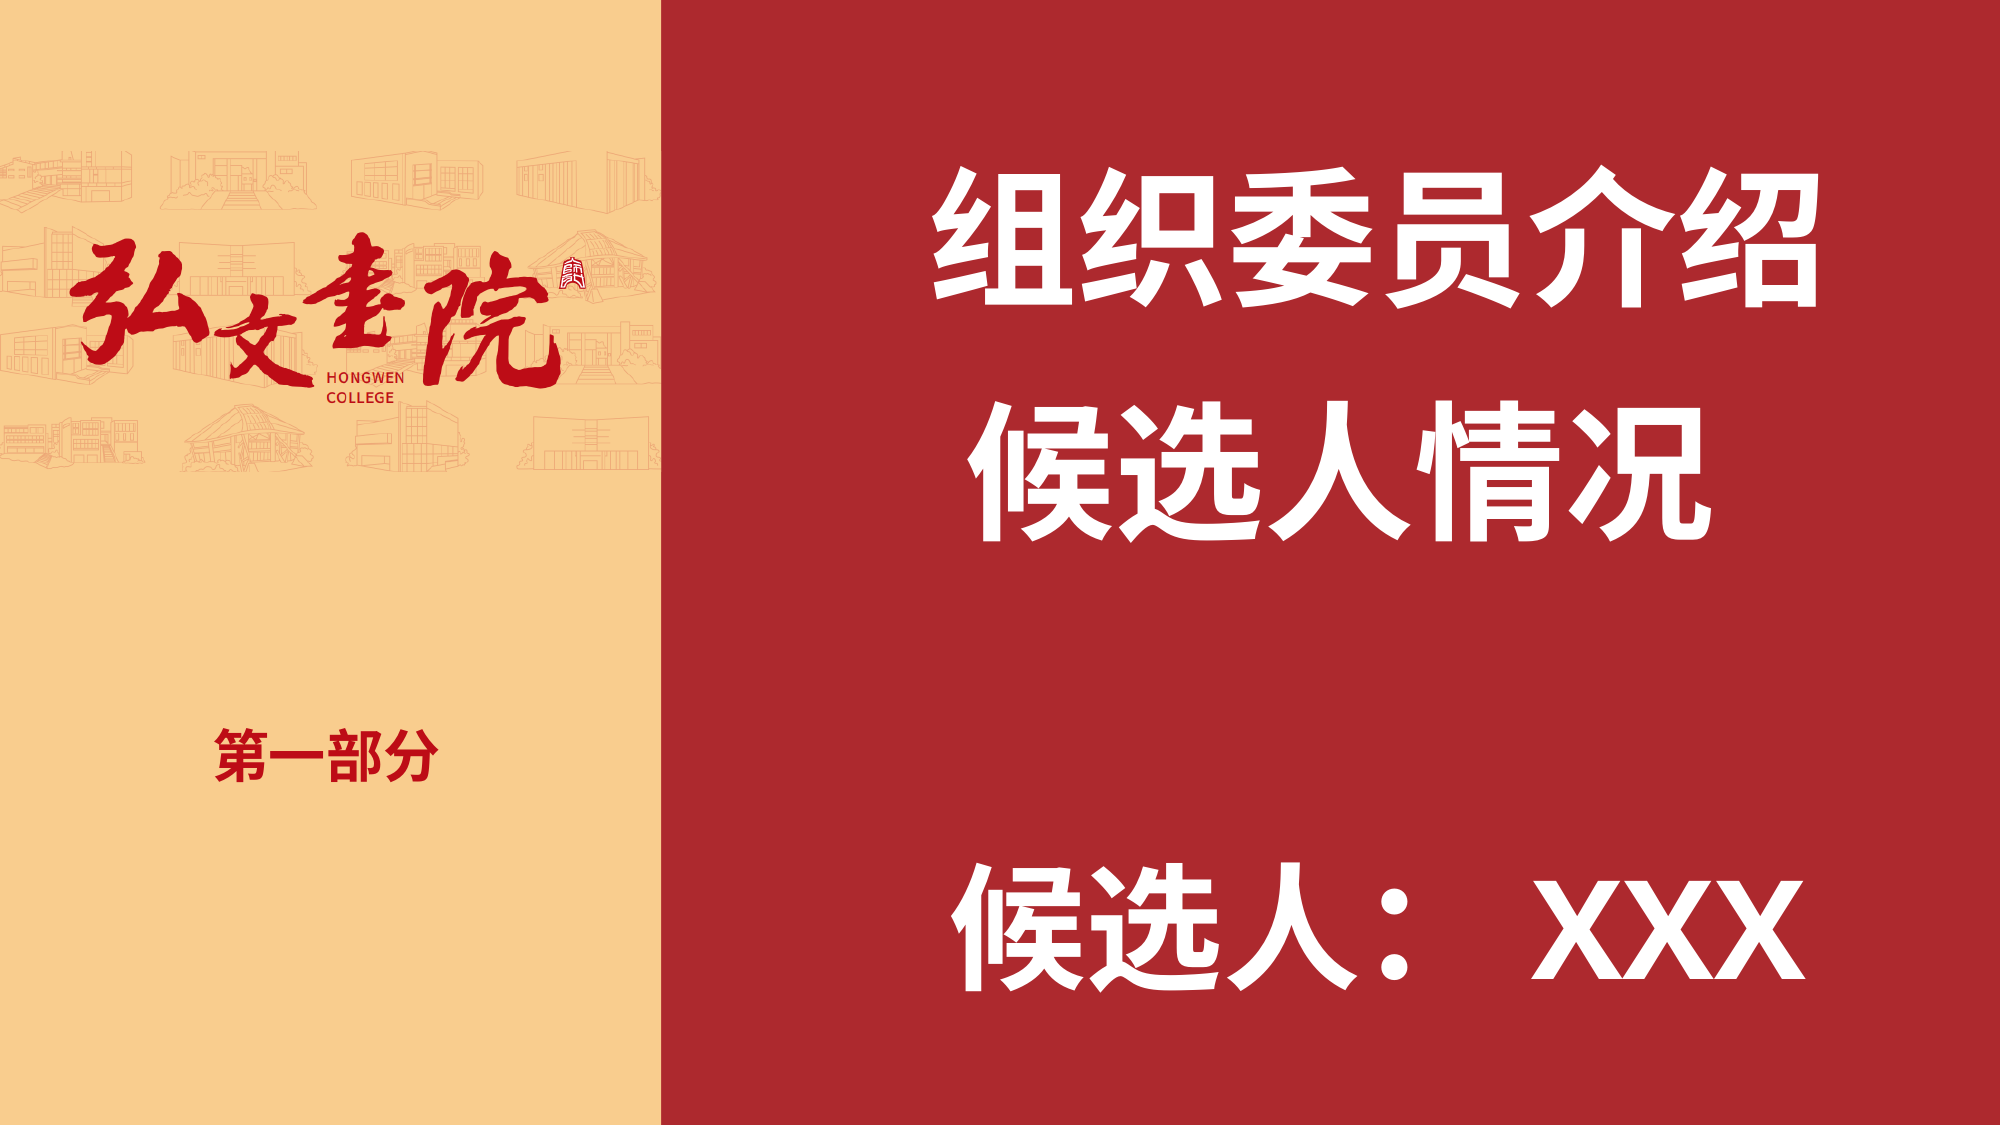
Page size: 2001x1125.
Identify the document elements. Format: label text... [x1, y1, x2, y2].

text_box 组织委员介绍候选人情况 候选人：XXX [832, 83, 1847, 1042]
list 第一部分 [94, 663, 525, 805]
picture [0, 151, 662, 472]
